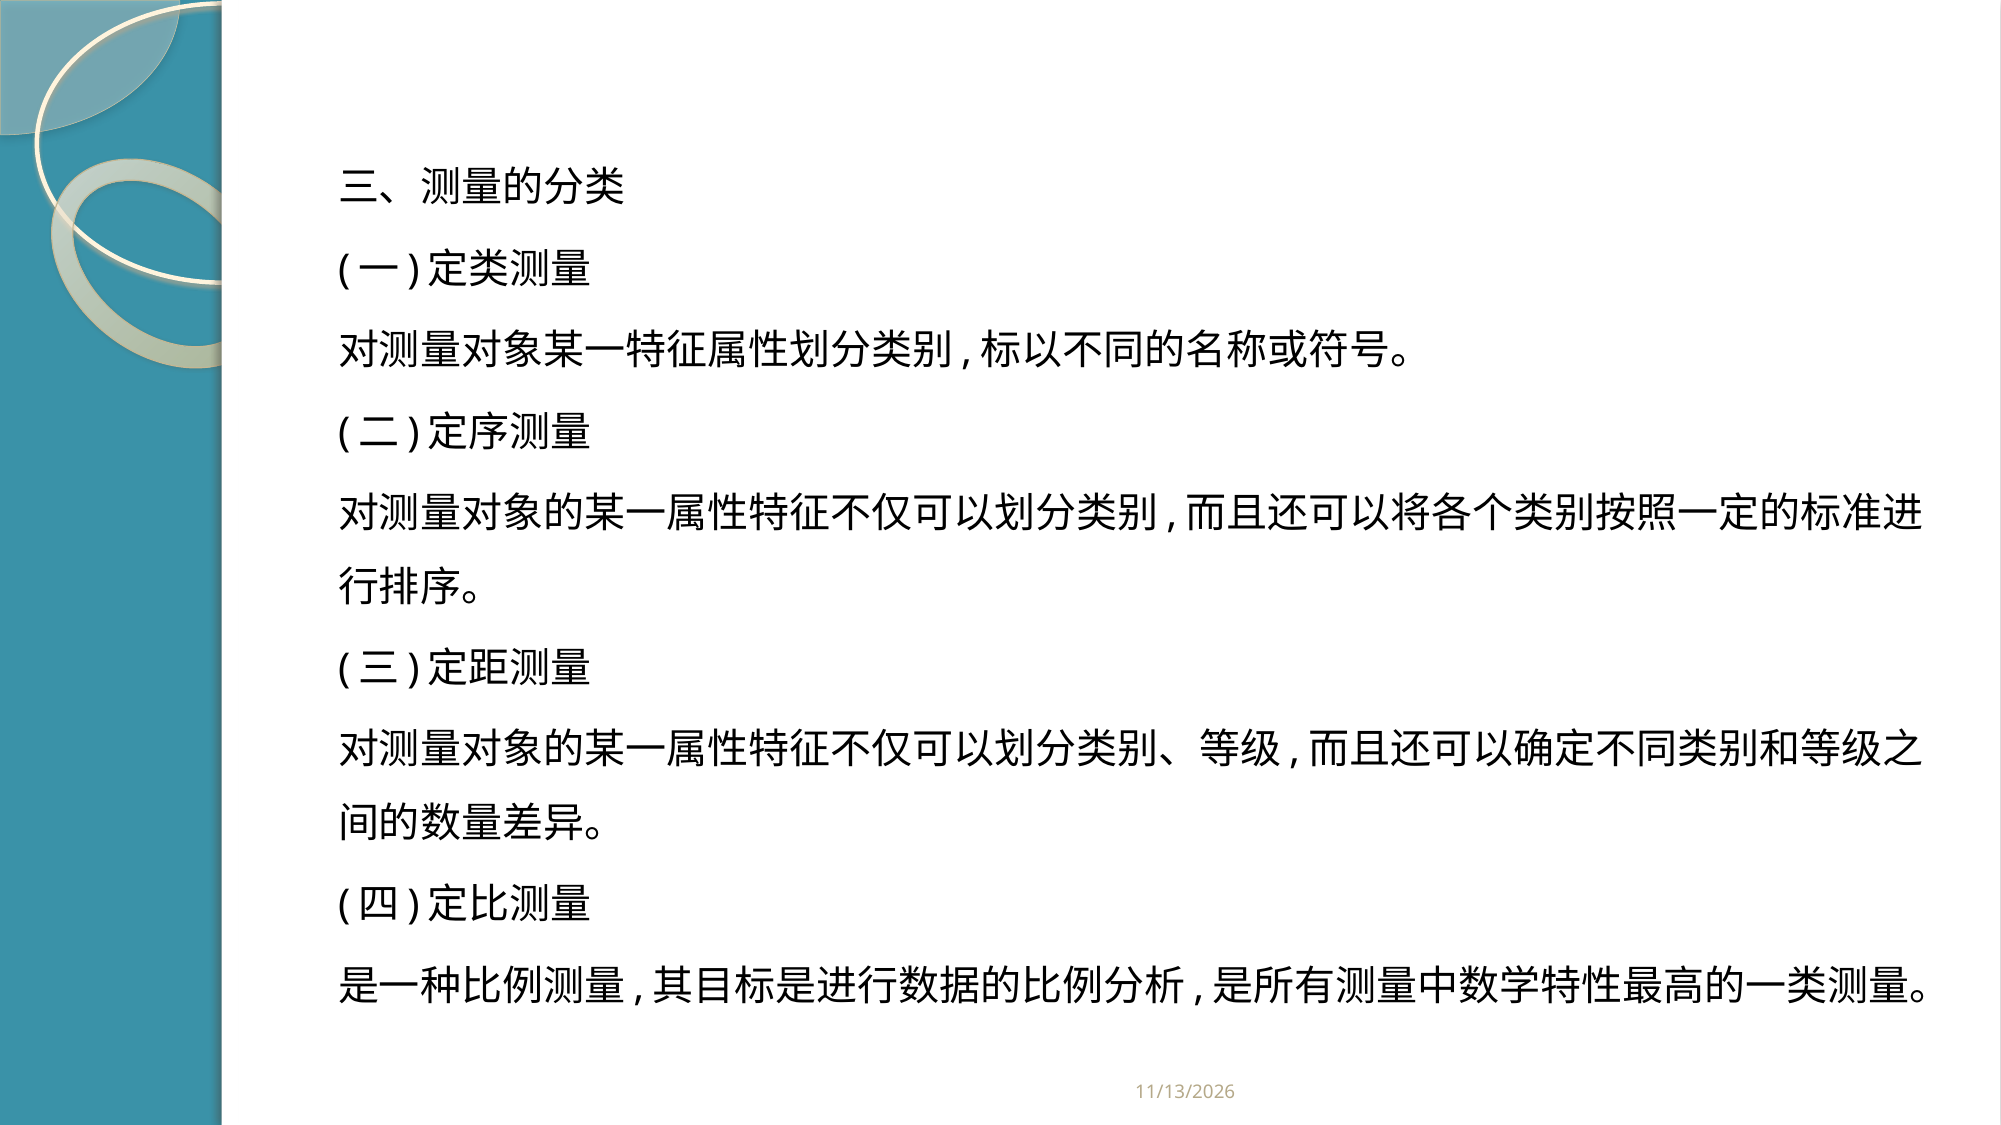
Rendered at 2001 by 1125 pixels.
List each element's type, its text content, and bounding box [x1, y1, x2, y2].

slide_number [783, 1034, 1250, 1113]
list 三、测量的分类 (一)定类测量 对测量对象某一特征属性划分类别,标以不同的名称或符号。 (二)定序测量 对测量对象的某一属性特征不仅可以划分类别,而且还可以将各个类别按照一定的标准进行排序。 (三)定距测量 对测量对象的某一属性特征不仅可以划分类别、等级,而且还可以确定不同类别和等级之间的数量差异。 (四)定比测量 是一种比例测量,其目标是进行数据的比例分析,是所有测量中数学特性最高的一类测量。 [313, 129, 1954, 1035]
